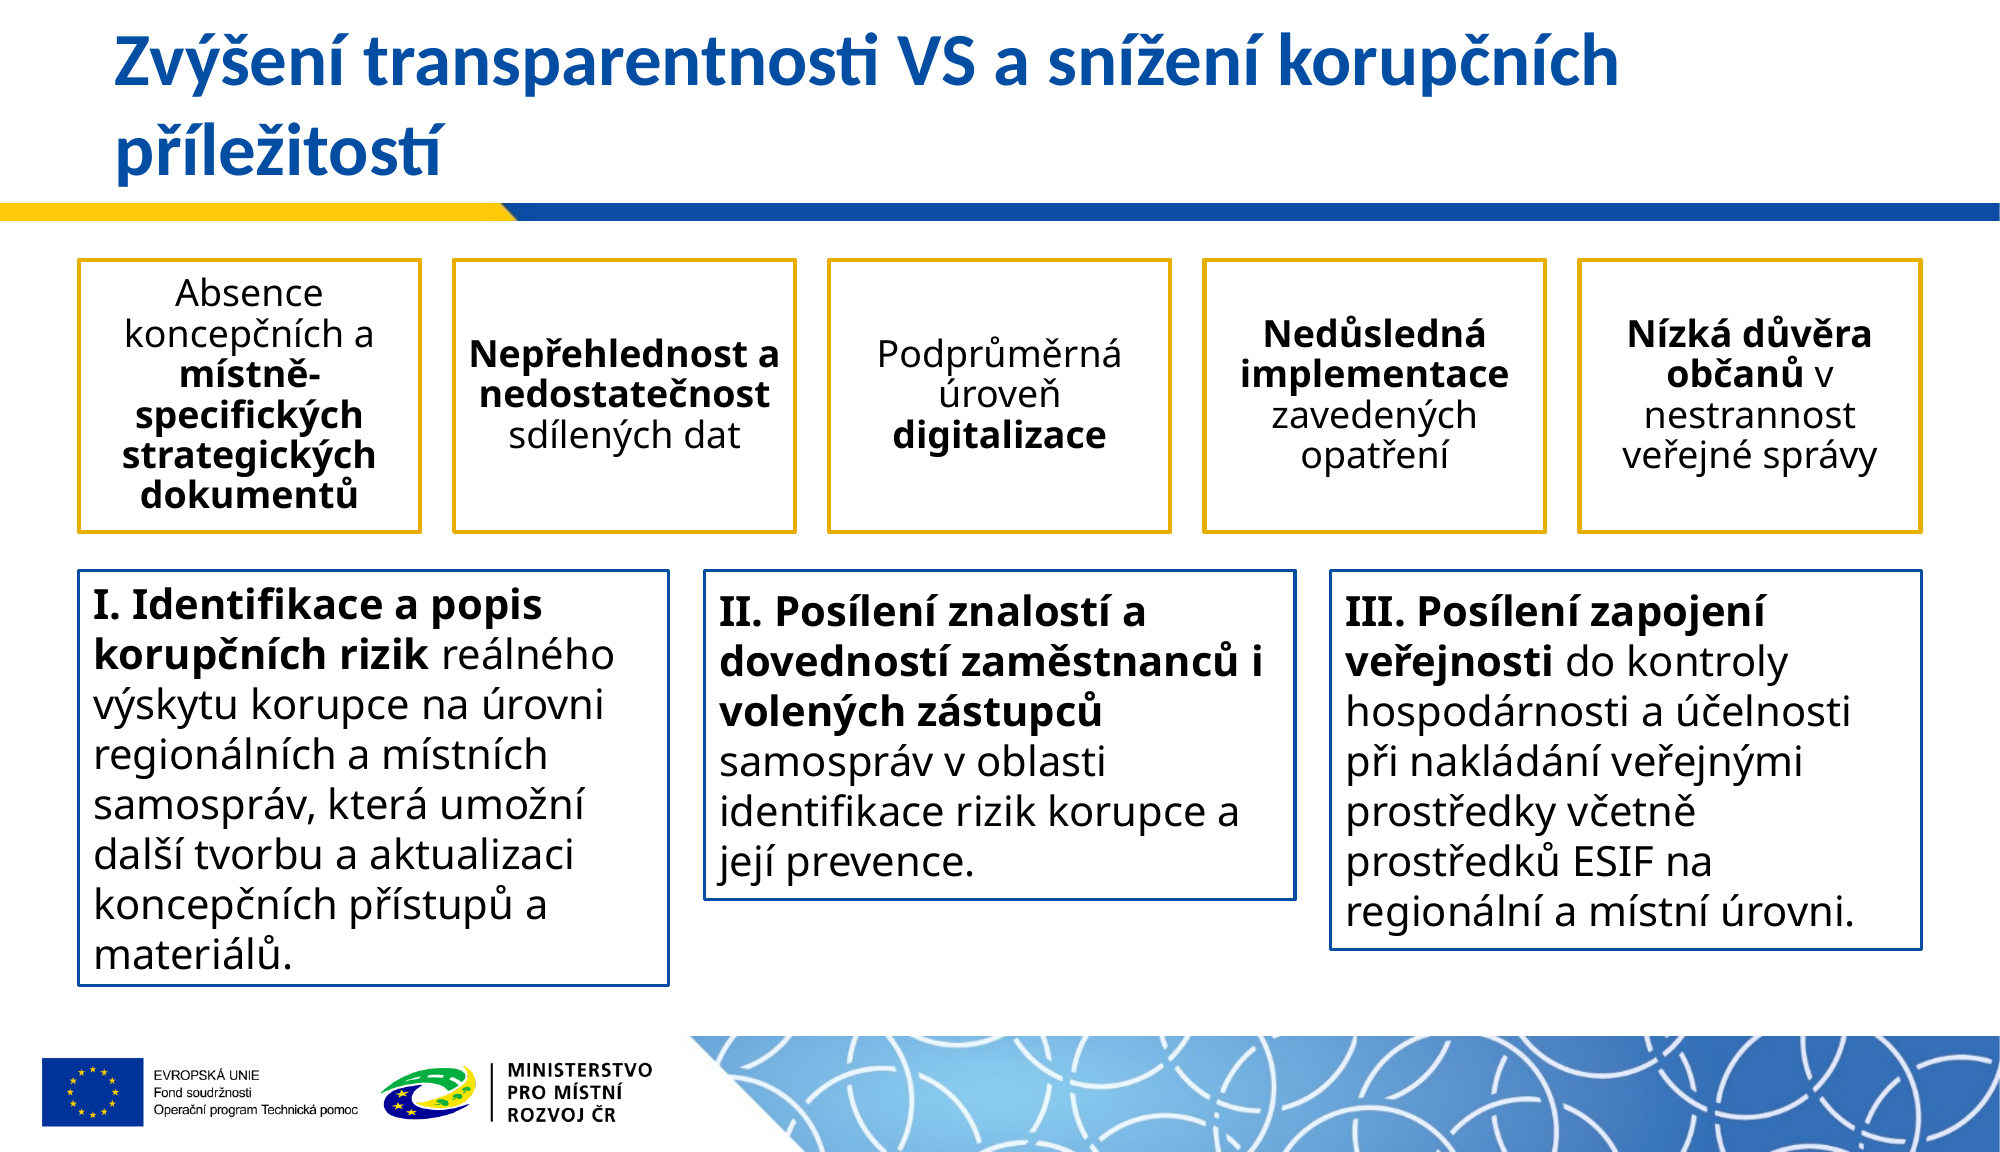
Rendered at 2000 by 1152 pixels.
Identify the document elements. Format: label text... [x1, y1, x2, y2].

picture [680, 1036, 2000, 1152]
text_box III. Posílení zapojení veřejnosti do kontroly hospodárnosti a účelnosti při nakládání veřejnými prostředky včetně prostředků ESIF na regionální a místní úrovni. [1330, 570, 1922, 950]
text_box II. Posílení znalostí a dovedností zaměstnanců i volených zástupců samospráv v oblasti identifikace rizik korupce a její prevence. [704, 570, 1296, 900]
picture [19, 1035, 674, 1149]
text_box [78, 238, 1922, 553]
title Zvýšení transparentnosti VS a snížení korupčních příležitostí [99, 46, 1900, 198]
picture [0, 203, 2000, 221]
text_box I. Identifikace a popis korupčních rizik reálného výskytu korupce na úrovni regionálních a místních samospráv, která umožní další tvorbu a aktualizaci koncepčních přístupů a materiálů. [78, 570, 669, 986]
